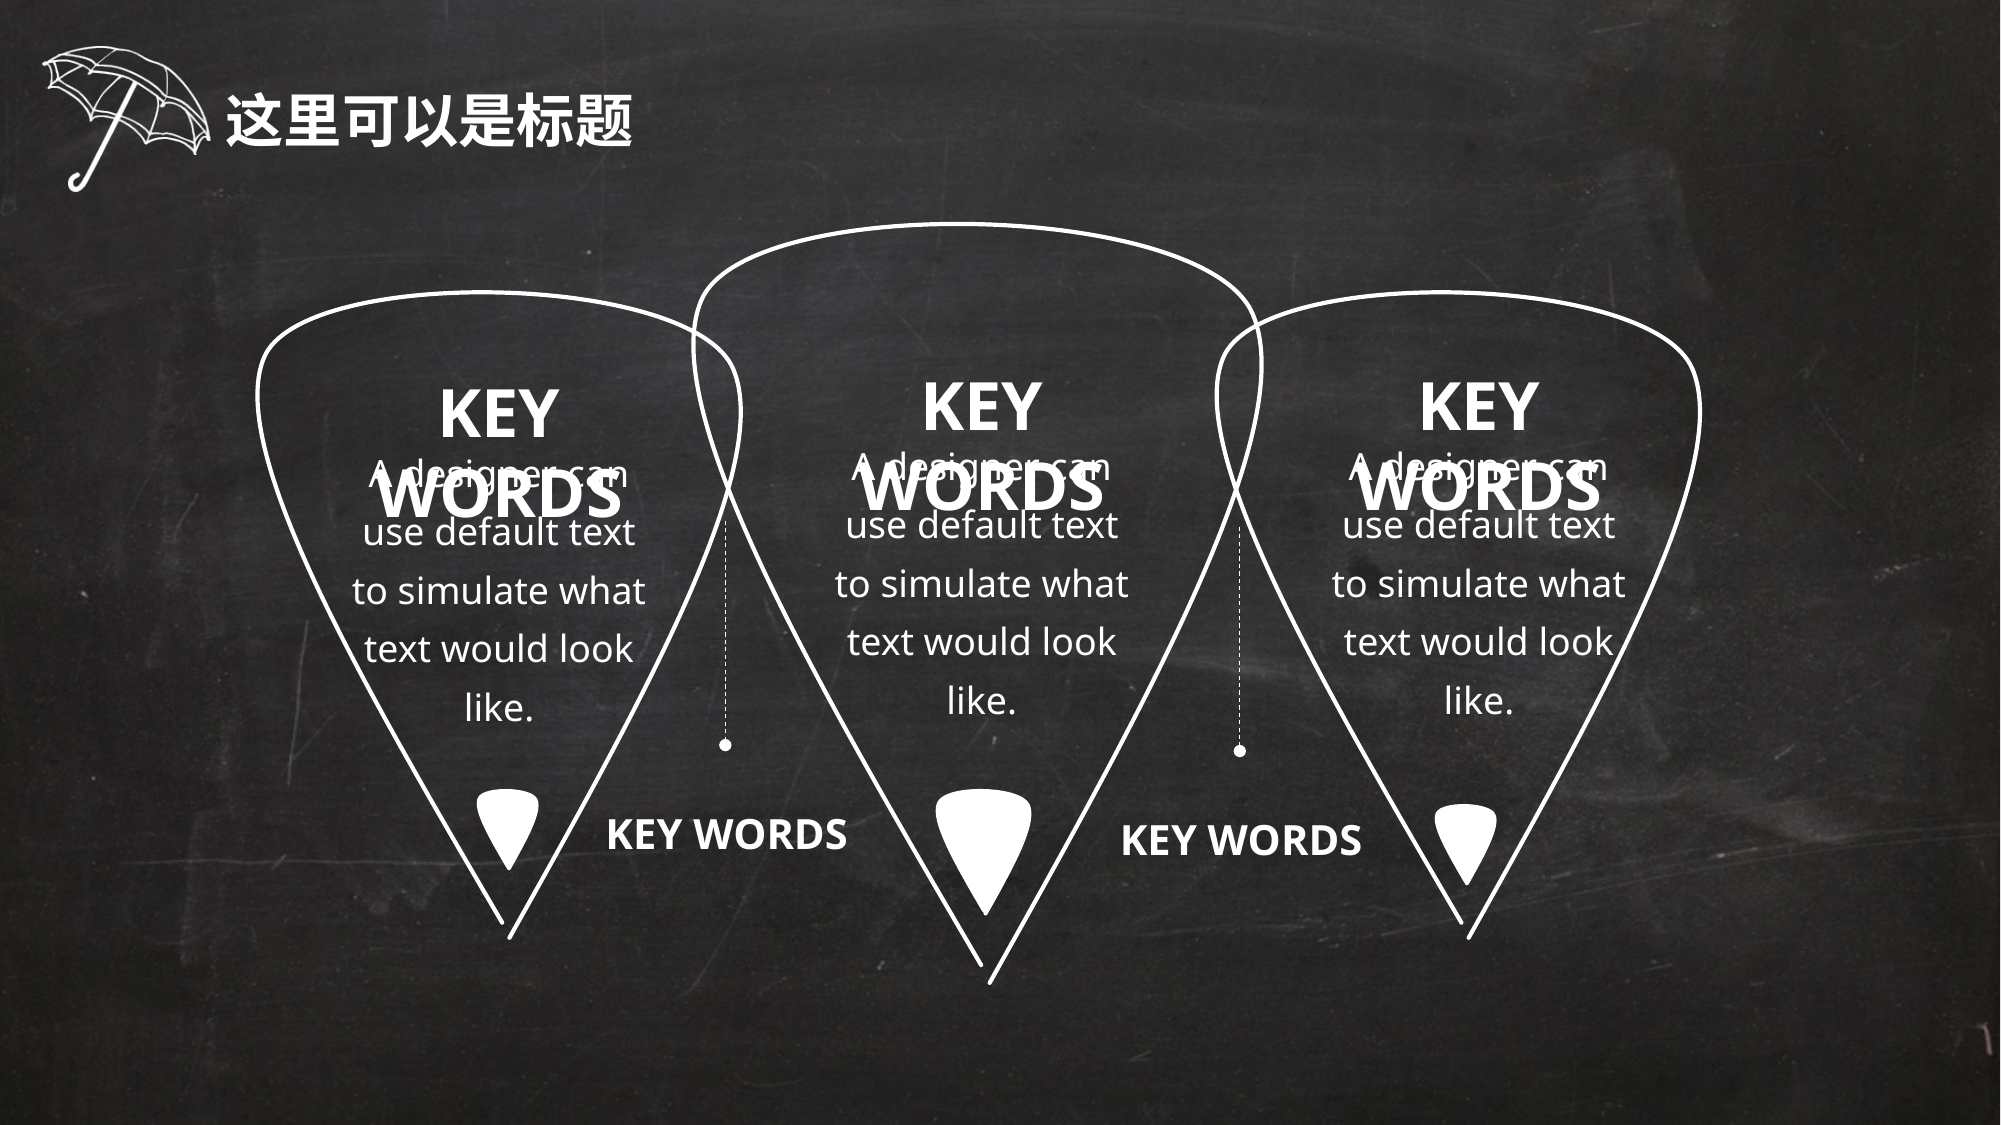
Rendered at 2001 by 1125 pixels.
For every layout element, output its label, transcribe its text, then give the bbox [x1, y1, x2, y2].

text_box KEY WORDS [332, 363, 666, 539]
text_box [477, 790, 538, 870]
text_box [1236, 291, 1702, 661]
text_box [1348, 729, 1585, 939]
text_box [1435, 805, 1496, 885]
text_box [692, 222, 1263, 692]
text_box A designer can use default text to simulate what text would look like. [1312, 532, 1645, 729]
text_box [844, 729, 1130, 984]
text_box [256, 291, 728, 648]
text_box KEY WORDS [1093, 806, 1389, 871]
text_box A designer can use default text to simulate what text would look like. [332, 539, 666, 737]
text_box KEY WORDS [579, 800, 874, 865]
text_box A designer can use default text to simulate what text would look like. [815, 532, 1149, 729]
text_box KEY WORDS [1312, 356, 1645, 532]
text_box KEY WORDS [815, 356, 1149, 532]
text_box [42, 46, 669, 192]
picture [0, 0, 2001, 1125]
text_box [936, 790, 1031, 915]
text_box [394, 737, 621, 939]
